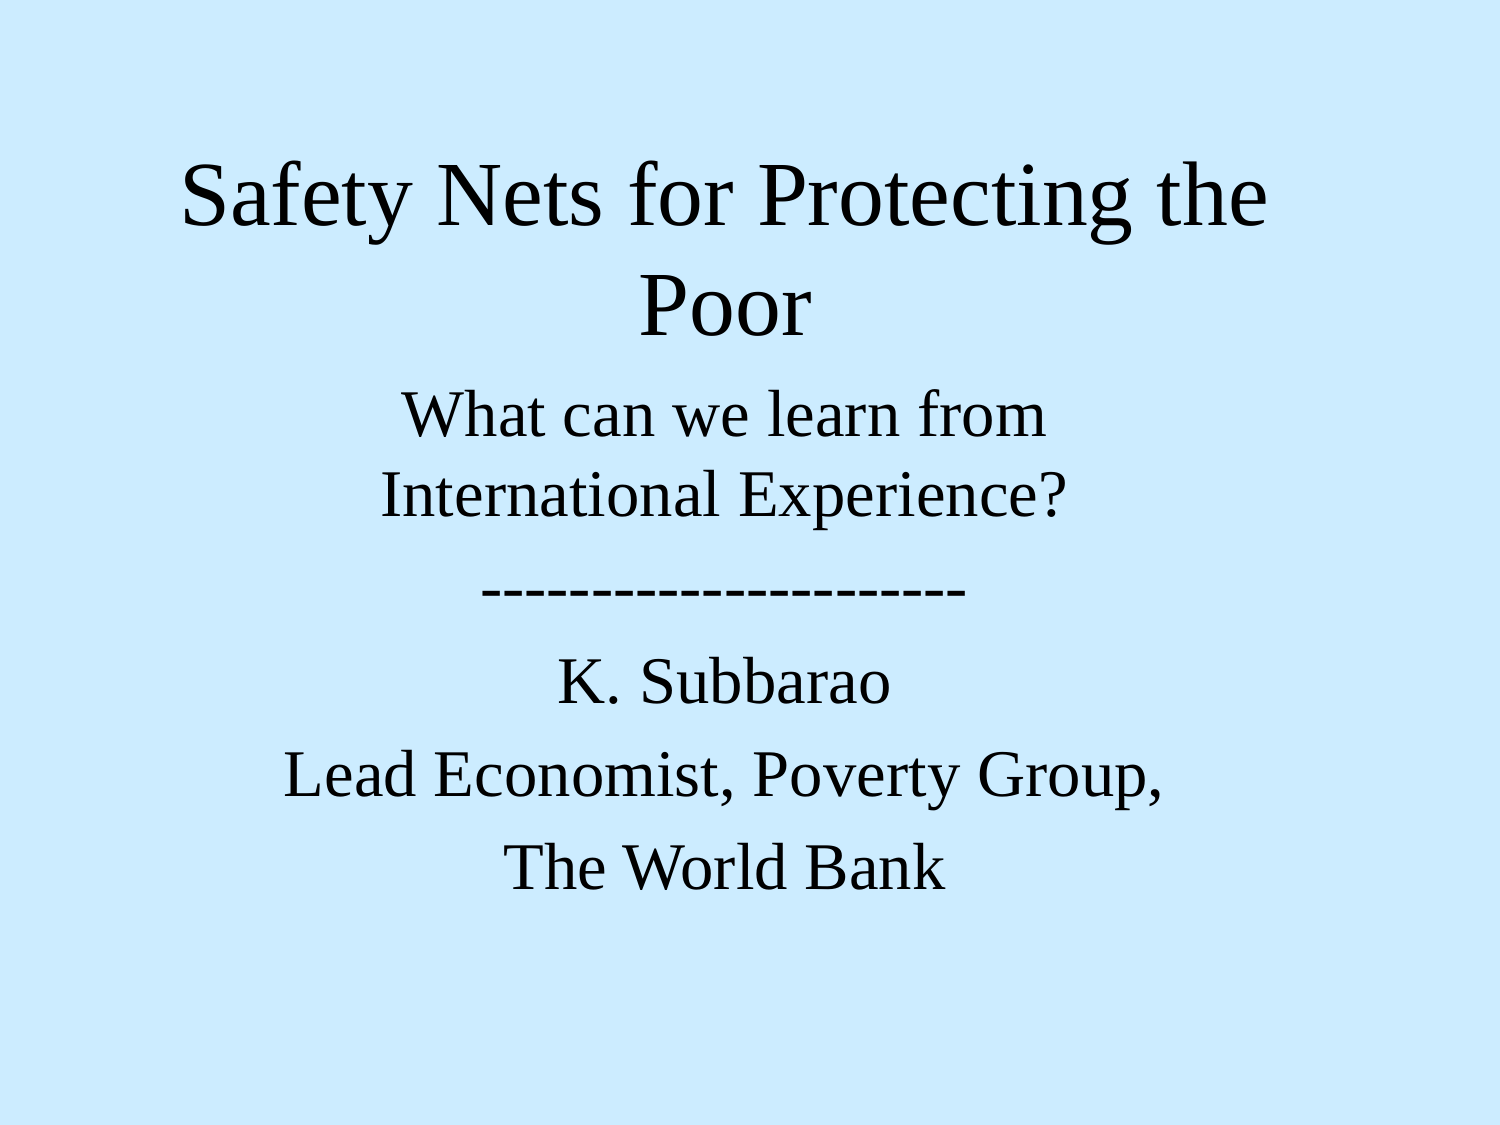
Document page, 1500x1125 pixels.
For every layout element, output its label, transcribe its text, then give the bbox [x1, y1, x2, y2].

subtitle What can we learn from International Experience? ---------------------- K. Subbarao Lead Economist, Poverty Group, The World Bank [212, 362, 1238, 938]
title Safety Nets for Protecting the Poor [87, 149, 1363, 338]
